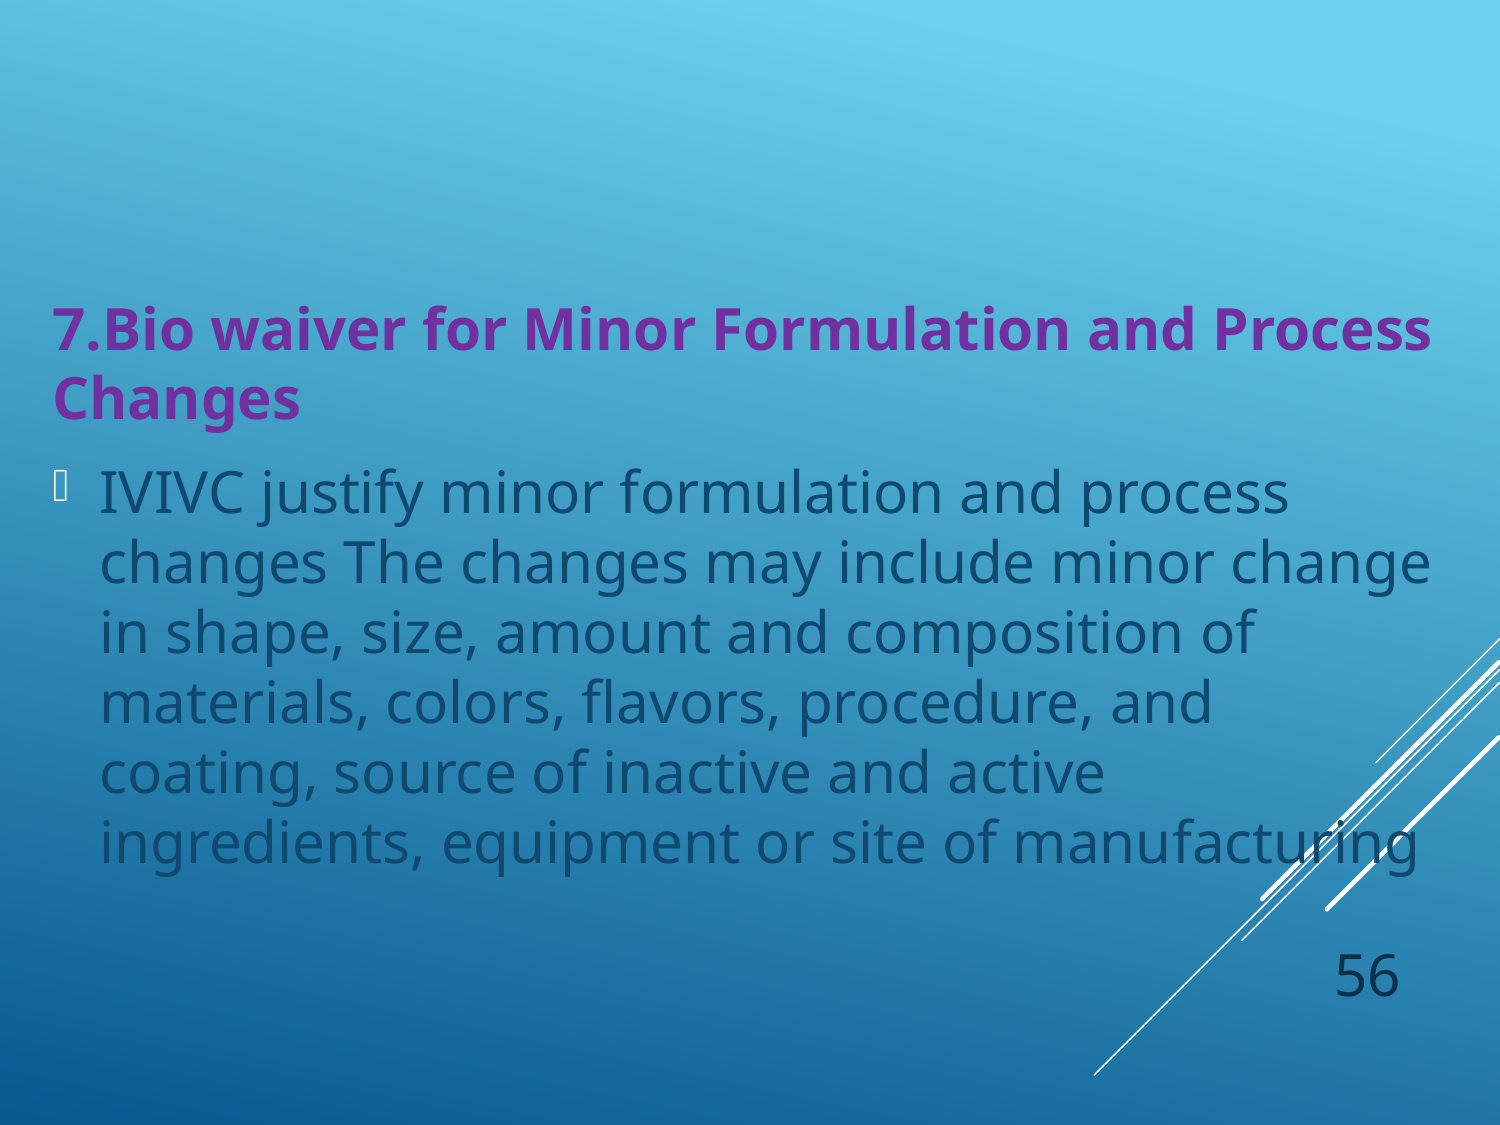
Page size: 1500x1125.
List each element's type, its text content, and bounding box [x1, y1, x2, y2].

slide_number 56 [1275, 915, 1416, 1025]
list 7.Bio waiver for Minor Formulation and Process Changes IVIVC justify minor formulation and process changes The changes may include minor change in shape, size, amount and composition of materials, colors, flavors, procedure, and coating, source of inactive and active ingredients, equipment or site of manufacturing [37, 149, 1463, 1088]
